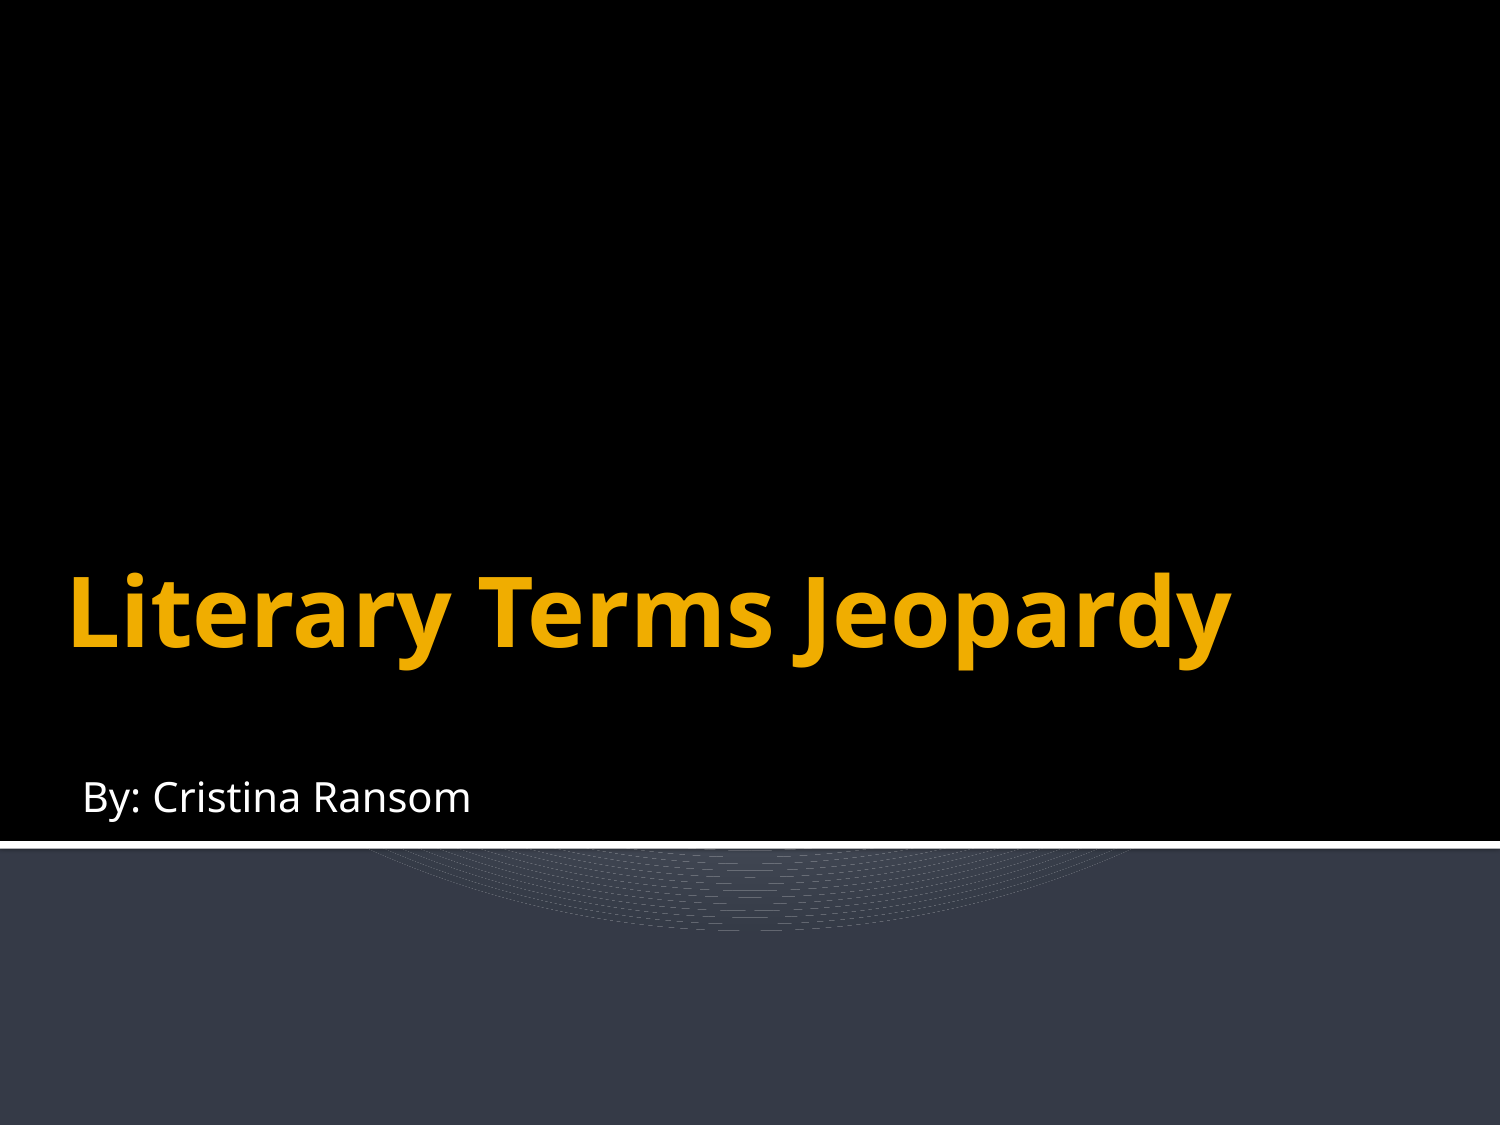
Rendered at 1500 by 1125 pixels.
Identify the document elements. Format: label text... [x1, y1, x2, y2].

title Literary Terms Jeopardy [50, 549, 1375, 825]
subtitle By: Cristina Ransom [62, 575, 1388, 821]
